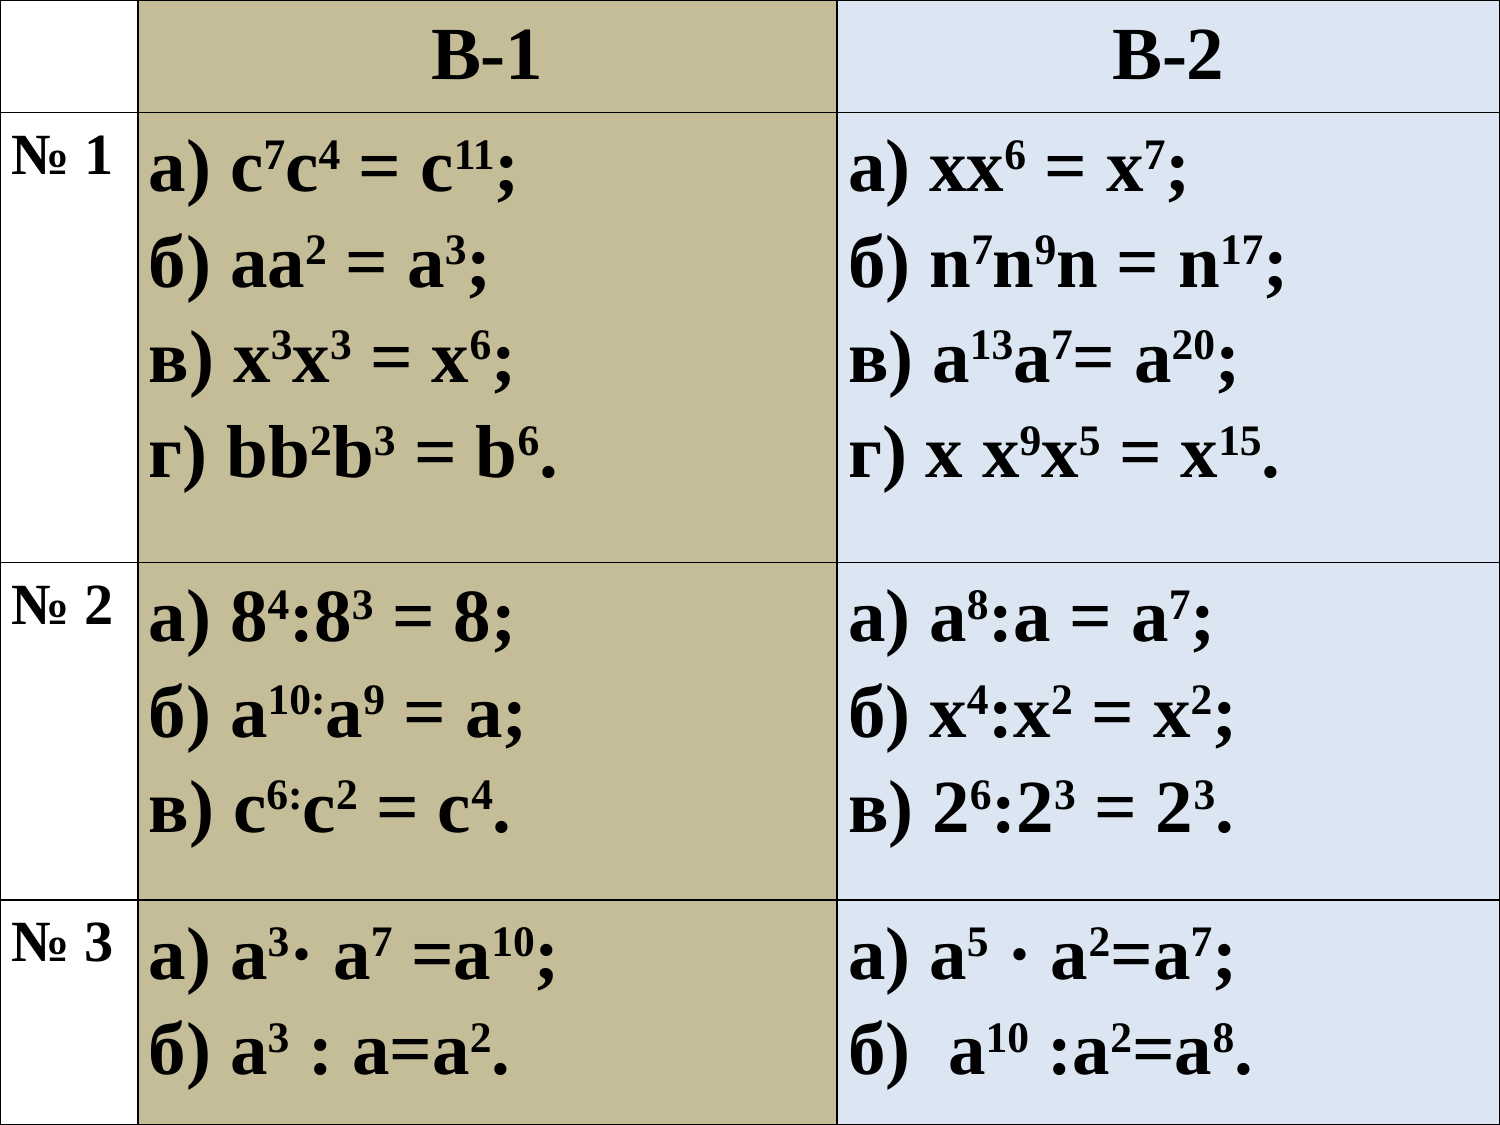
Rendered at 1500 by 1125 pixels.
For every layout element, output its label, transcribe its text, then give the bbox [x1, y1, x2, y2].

table_header В-1 [139, 1, 836, 112]
table_cell а) a5 · а2=а7; б) a10 :а2=а8. [838, 901, 1499, 1124]
table_cell а) а8:а = a7; б) х4:х2 = x2; в) 26:23 = 23. [838, 563, 1499, 899]
table_header В-2 [838, 1, 1499, 112]
table_cell № 3 [1, 901, 137, 1124]
table_cell а) с7с4 = с11; б) аа2 = а3; в) х3х3 = х6; г) bb2b3 = b6. [139, 113, 836, 562]
table_cell а) хх6 = х7; б) n7n9n = n17; в) а13а7= a20; г) х х9х5 = x15. [838, 113, 1499, 562]
table_header [1, 1, 137, 112]
table_cell а) а3· a7 =а10; б) a3 : а=а2. [139, 901, 836, 1124]
table_cell № 1 [1, 113, 137, 562]
table_cell а) 84:83 = 8; б) а10:а9 = a; в) с6:с2 = c4. [139, 563, 836, 899]
table_cell № 2 [1, 563, 137, 899]
